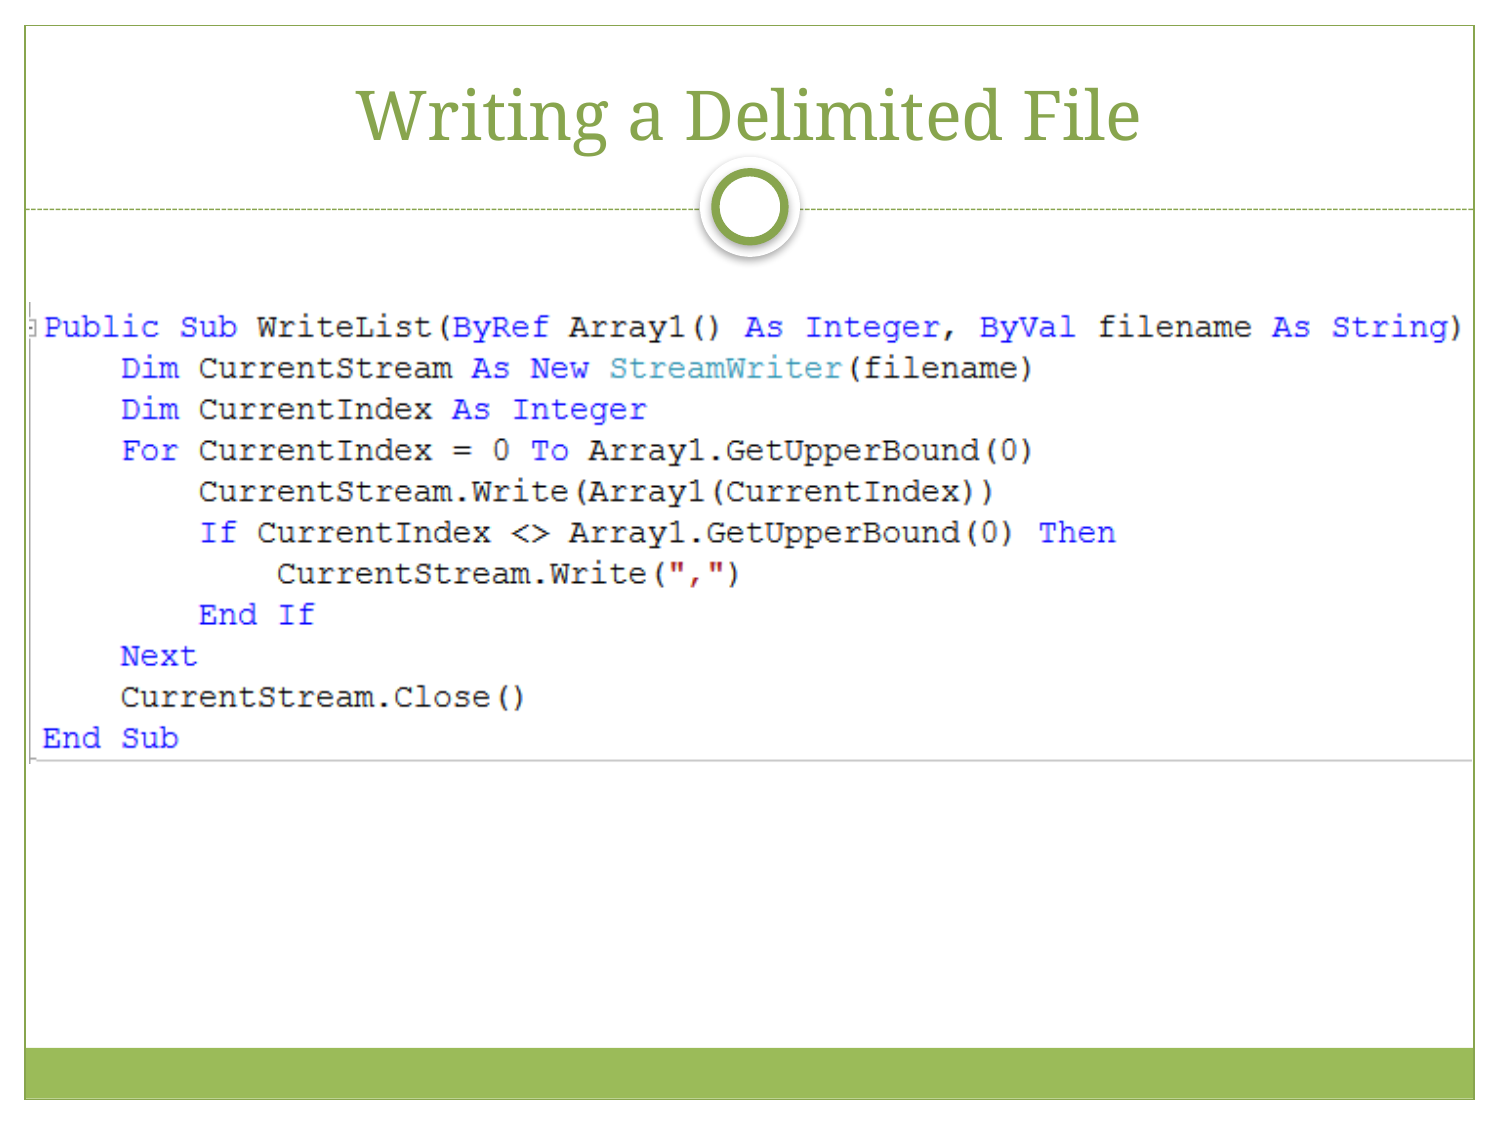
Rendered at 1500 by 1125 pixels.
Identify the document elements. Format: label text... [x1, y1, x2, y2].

title Writing a Delimited File [49, 37, 1450, 162]
picture [29, 302, 1473, 764]
